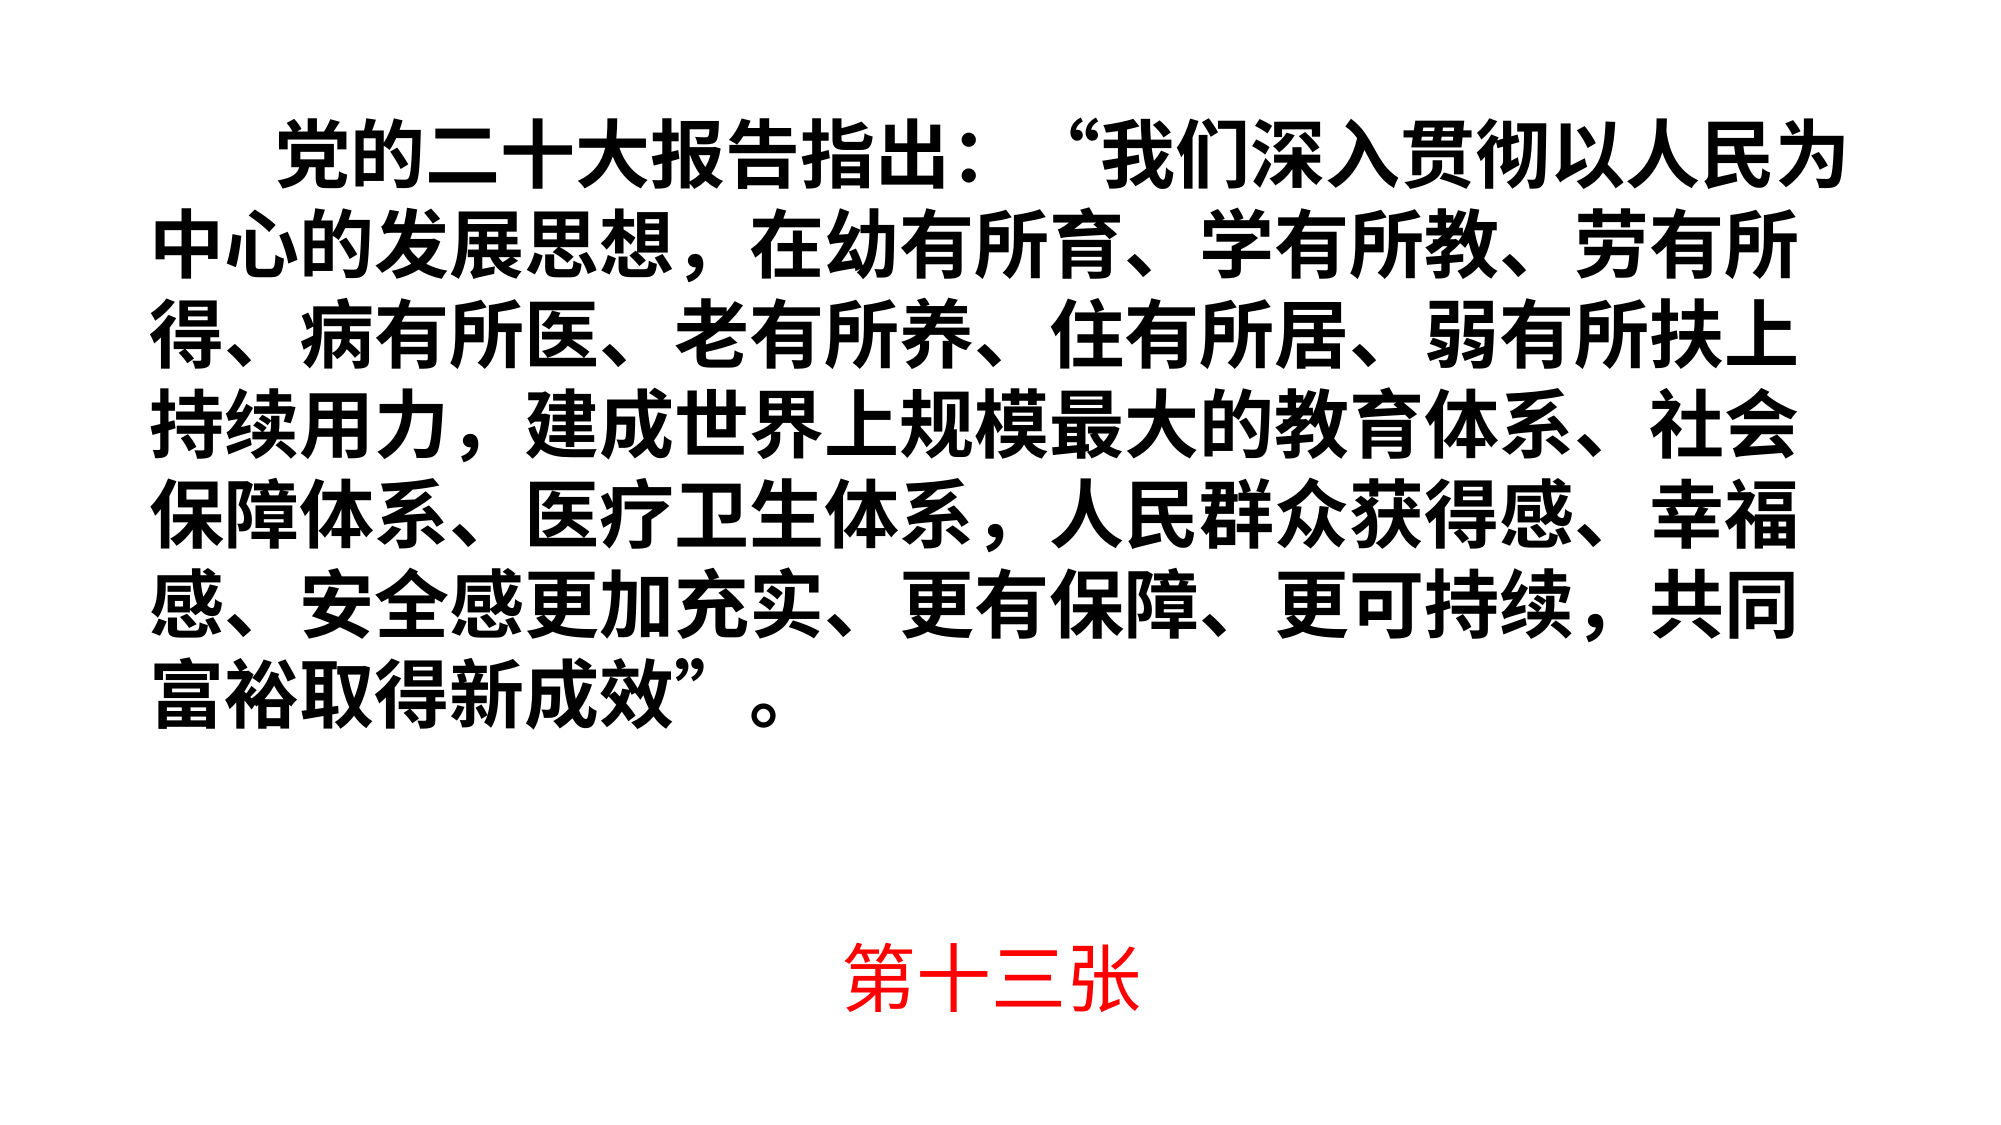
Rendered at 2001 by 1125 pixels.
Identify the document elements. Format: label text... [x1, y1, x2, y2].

text_box 党的二十大报告指出：“我们深入贯彻以人民为中心的发展思想，在幼有所育、学有所教、劳有所得、病有所医、老有所养、住有所居、弱有所扶上持续用力，建成世界上规模最大的教育体系、社会保障体系、医疗卫生体系，人民群众获得感、幸福感、安全感更加充实、更有保障、更可持续，共同富裕取得新成效”。 [134, 99, 1882, 813]
text_box 第十三张 [826, 923, 1827, 1029]
